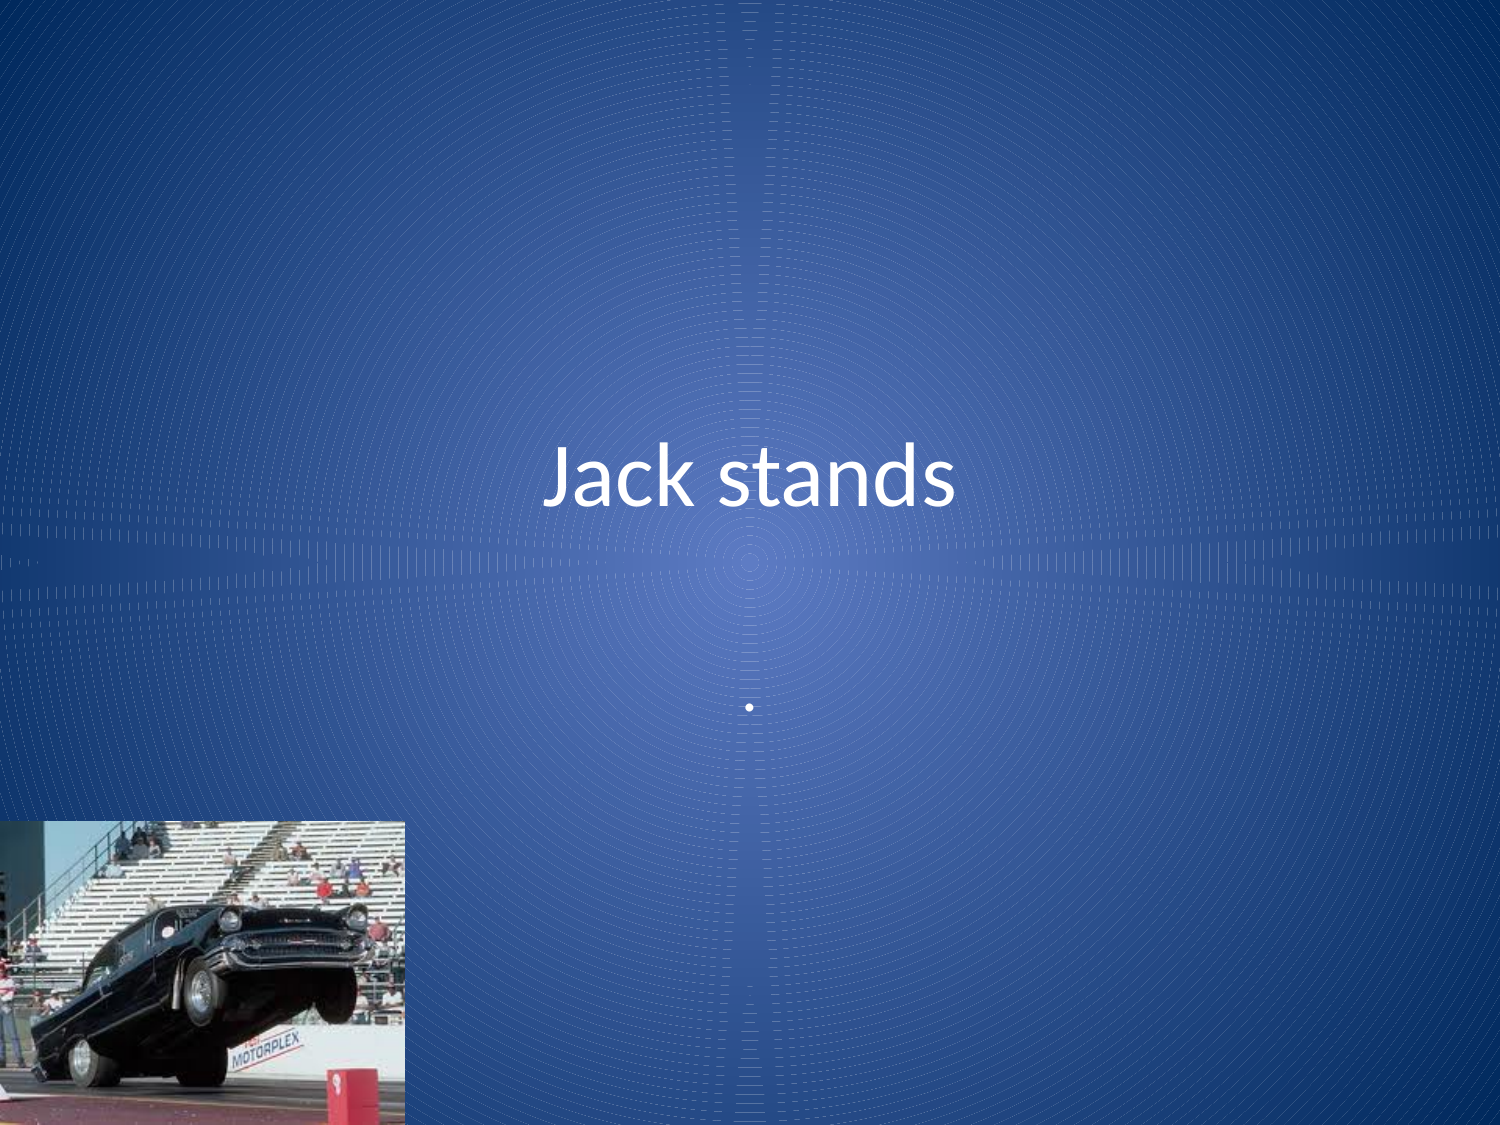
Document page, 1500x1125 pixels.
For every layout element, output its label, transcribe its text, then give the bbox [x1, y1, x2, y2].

title Jack stands [112, 349, 1388, 591]
subtitle . [225, 637, 1275, 925]
picture [0, 821, 405, 1125]
